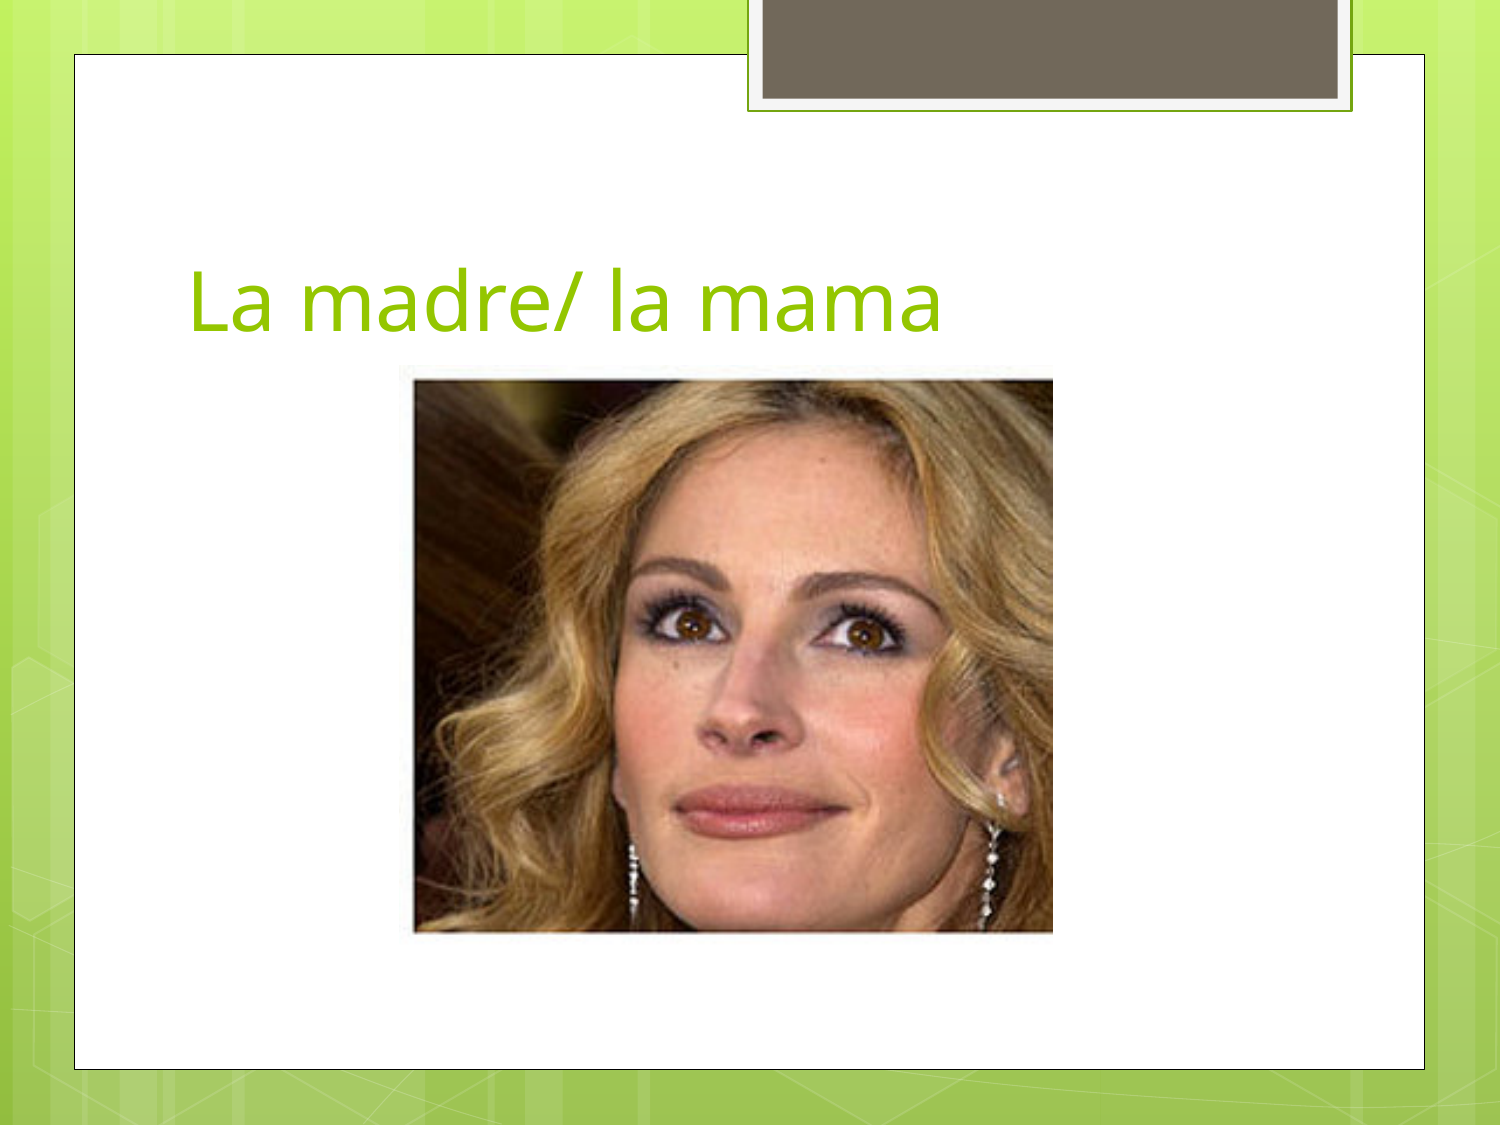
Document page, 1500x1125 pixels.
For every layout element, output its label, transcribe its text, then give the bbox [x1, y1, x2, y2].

picture [399, 365, 1053, 949]
title La madre/ la mama [171, 168, 1324, 357]
